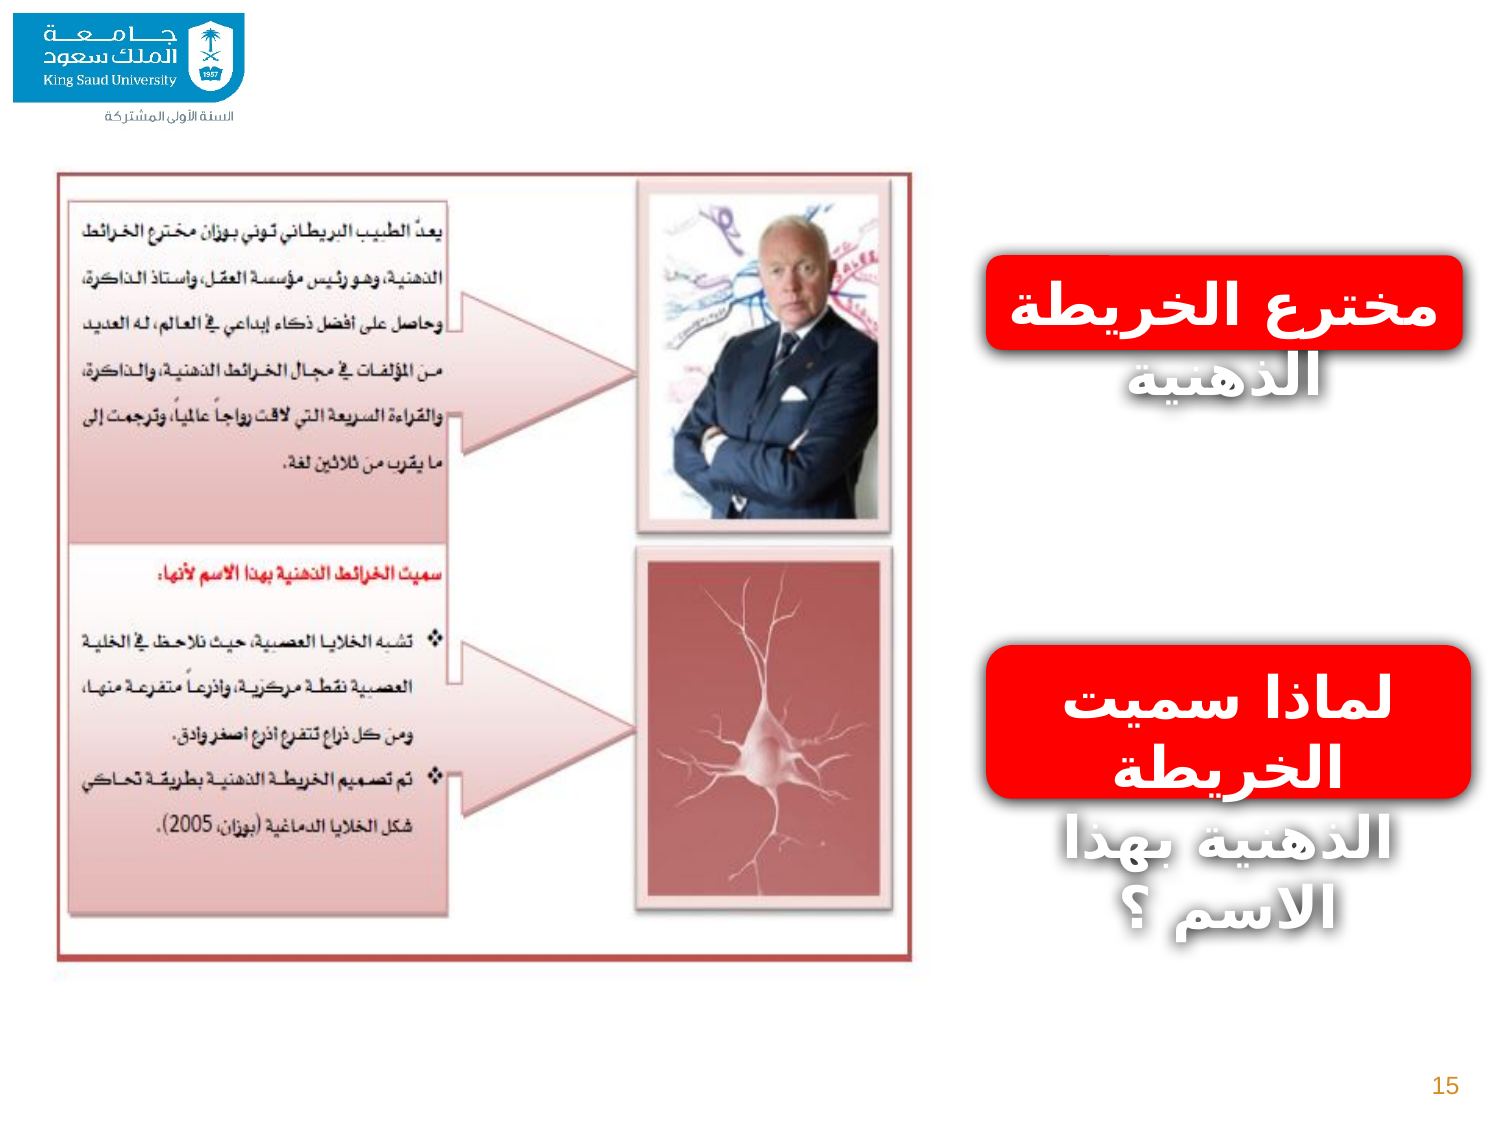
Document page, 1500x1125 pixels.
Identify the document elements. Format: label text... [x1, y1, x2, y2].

text_box لماذا سميت الخريطة الذهنية بهذا الاسم ؟ [985, 644, 1472, 800]
picture [0, 0, 943, 1000]
slide_number 15 [1350, 1061, 1475, 1103]
text_box مخترع الخريطة الذهنية [985, 254, 1464, 351]
